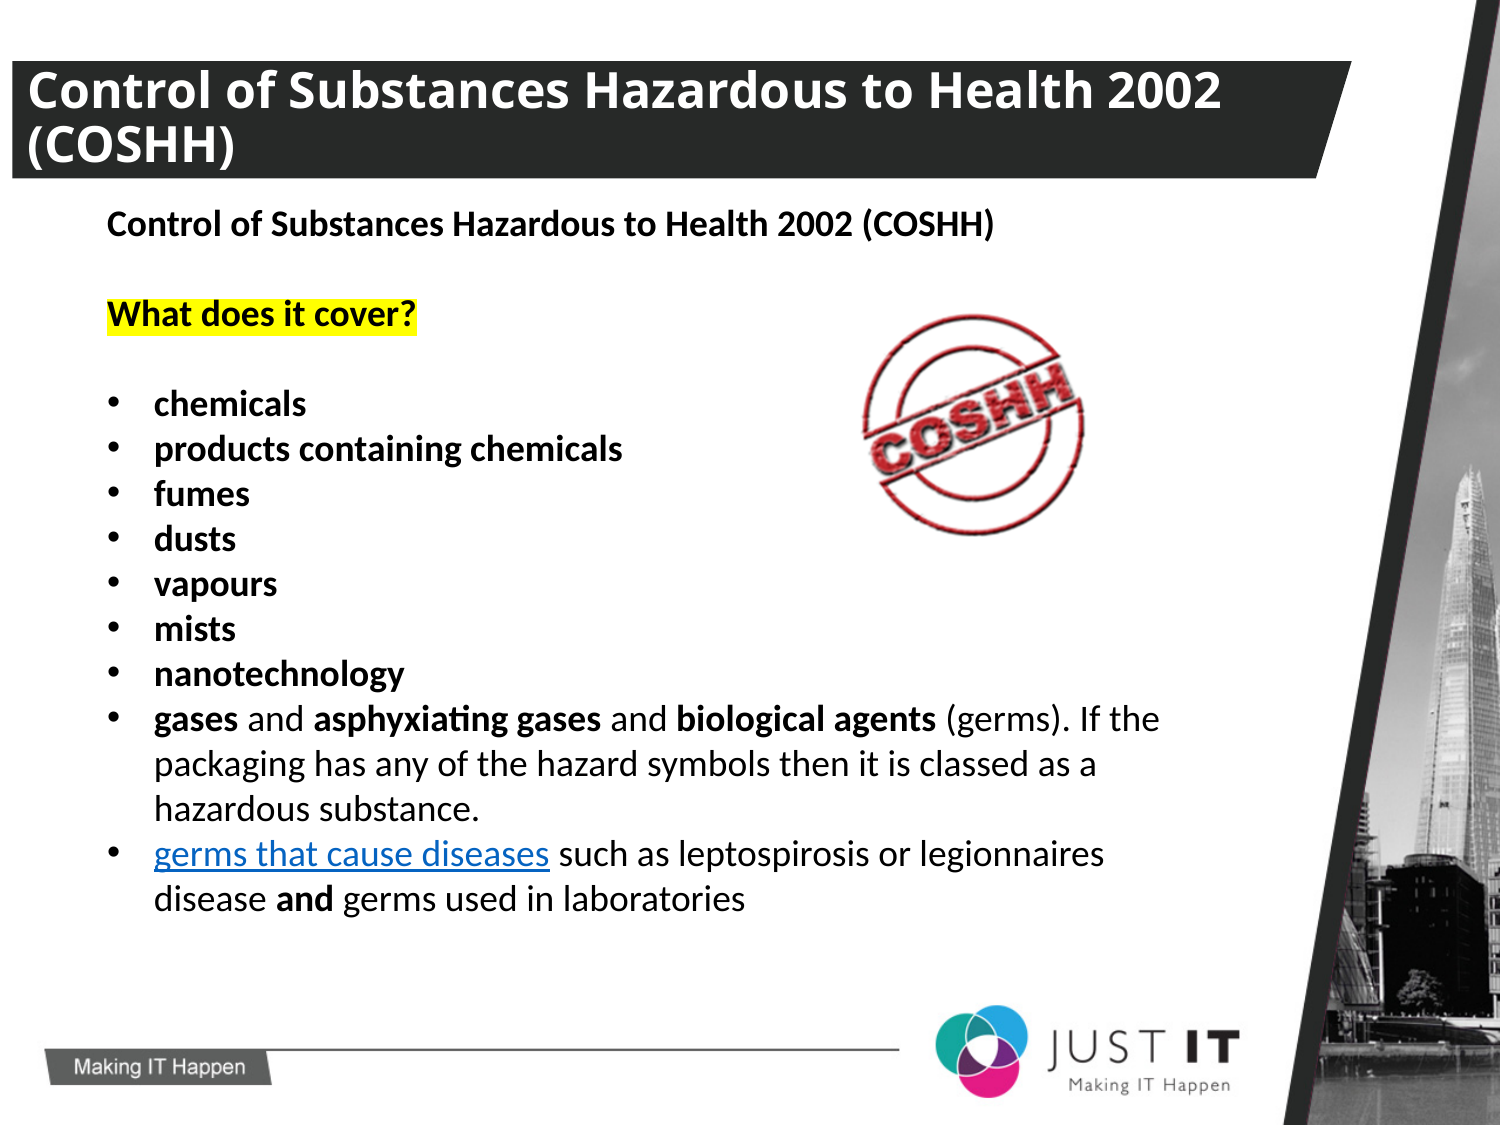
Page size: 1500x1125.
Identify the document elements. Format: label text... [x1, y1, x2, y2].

text_box [11, 60, 1354, 180]
picture [0, 0, 1500, 1125]
text_box Control of Substances Hazardous to Health 2002 (COSHH) What does it cover? chemicals products containing chemicals fumes dusts vapours mists nanotechnology gases and asphyxiating gases and biological agents (germs). If the packaging has any of the hazard symbols then it is classed as a hazardous substance. germs that cause diseases such as leptospirosis or legionnaires disease and germs used in laboratories [92, 191, 1239, 972]
text_box Control of Substances Hazardous to Health 2002 (COSHH) [12, 61, 1319, 179]
